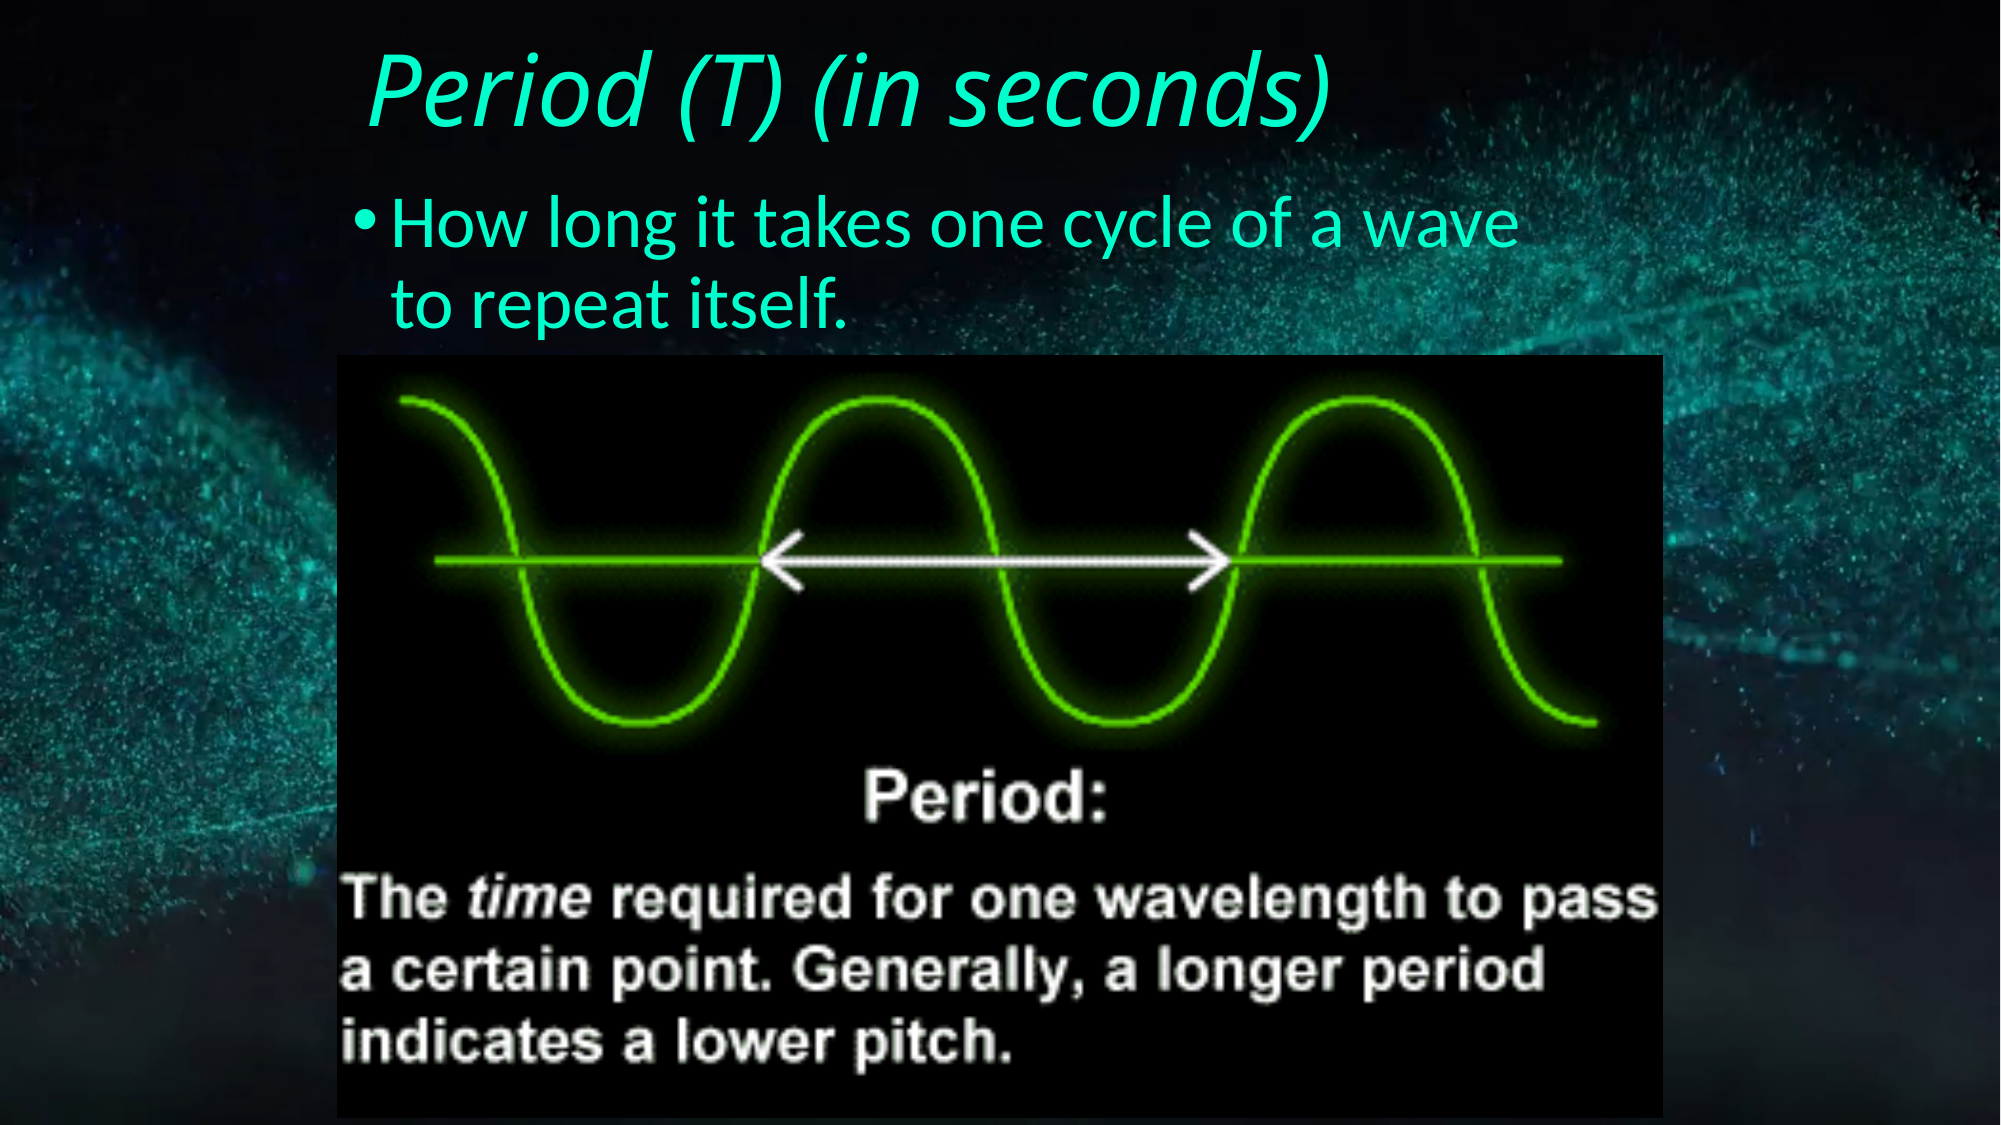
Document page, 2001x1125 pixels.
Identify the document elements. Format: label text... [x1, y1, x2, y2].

picture [0, 0, 2001, 1125]
title Period (T) (in seconds) [350, 0, 1625, 188]
list How long it takes one cycle of a wave to repeat itself. [337, 174, 1613, 355]
